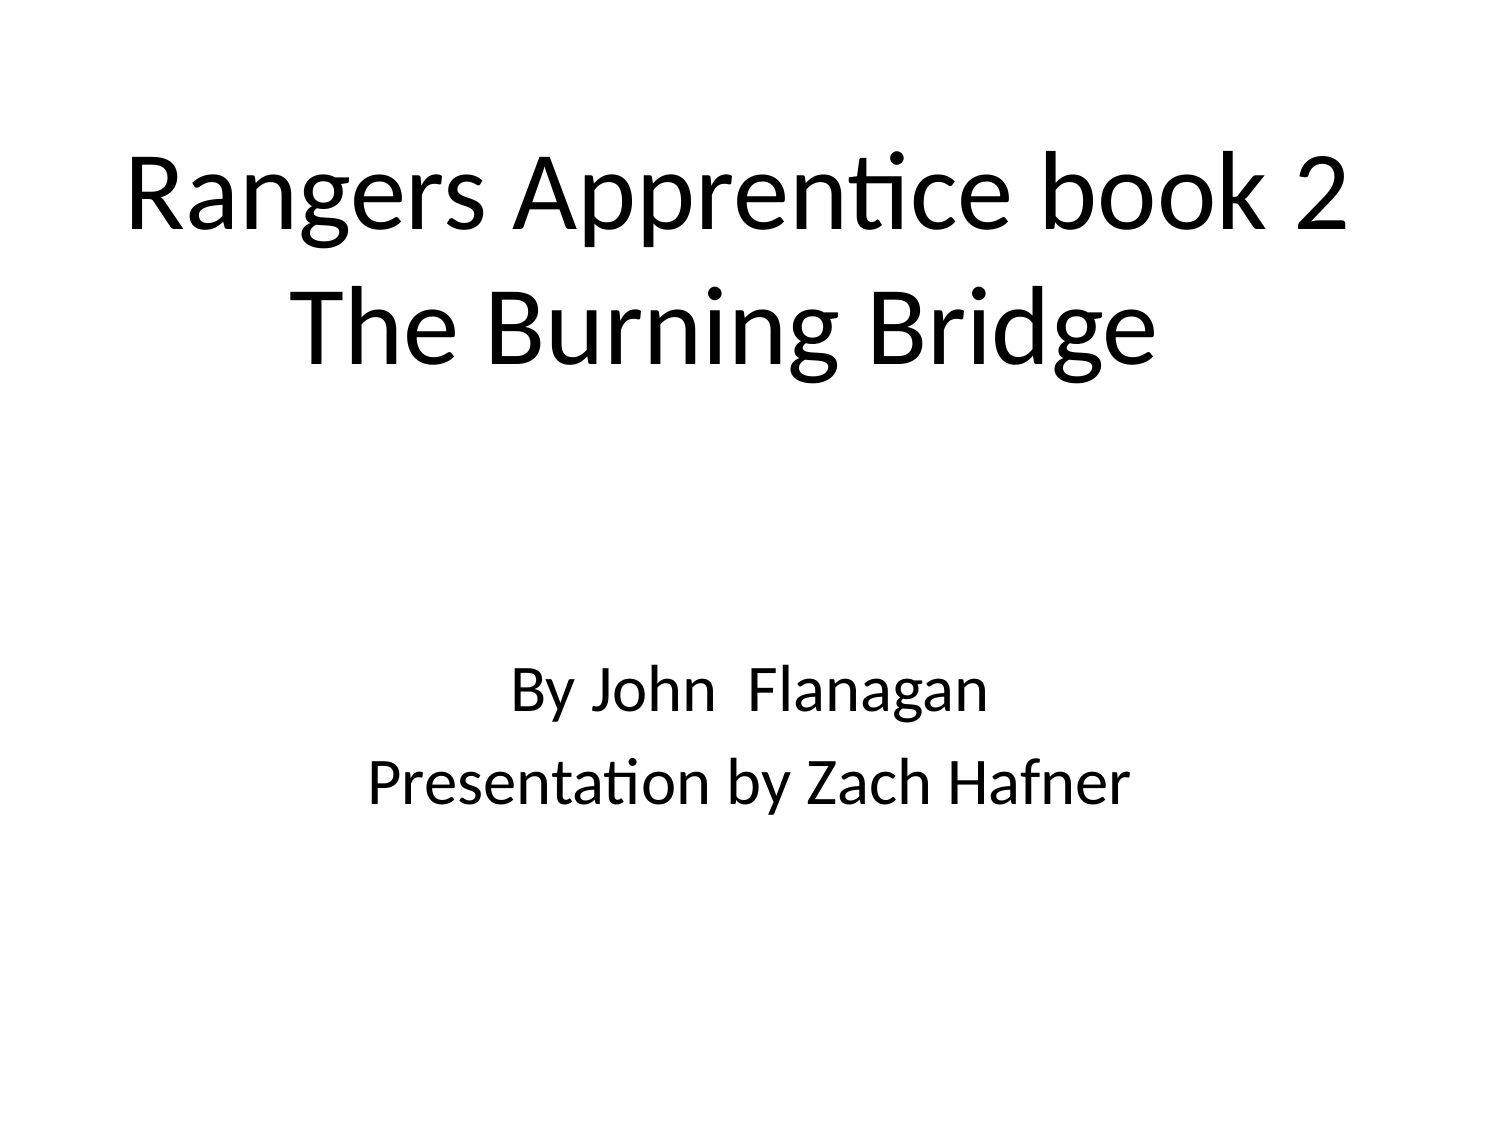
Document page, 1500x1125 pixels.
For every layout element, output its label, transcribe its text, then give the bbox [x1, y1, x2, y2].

title Rangers Apprentice book 2 The Burning Bridge [99, 87, 1375, 417]
subtitle By John Flanagan Presentation by Zach Hafner [225, 637, 1275, 925]
